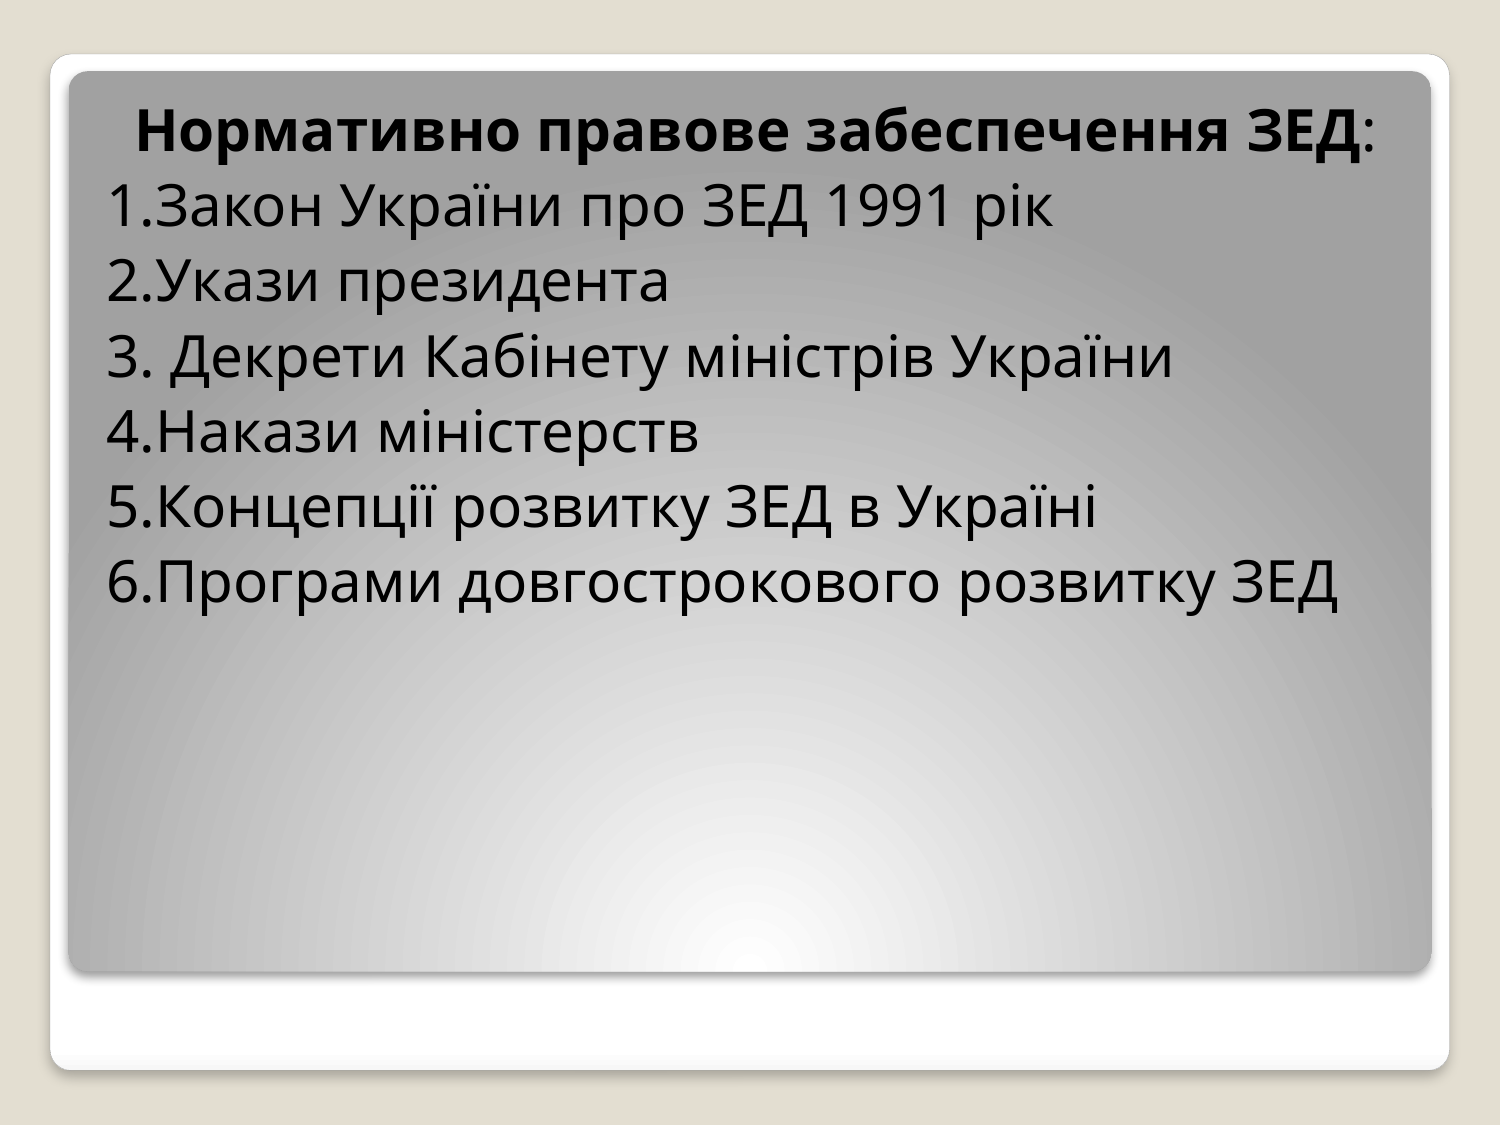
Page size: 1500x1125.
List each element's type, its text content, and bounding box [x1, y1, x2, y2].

list Нормативно правове забеспечення ЗЕД: 1.Закон України про ЗЕД 1991 рік 2.Укази президента 3. Декрети Кабінету міністрів України 4.Накази міністерств 5.Концепції розвитку ЗЕД в Україні 6.Програми довгострокового розвитку ЗЕД [76, 78, 1420, 953]
